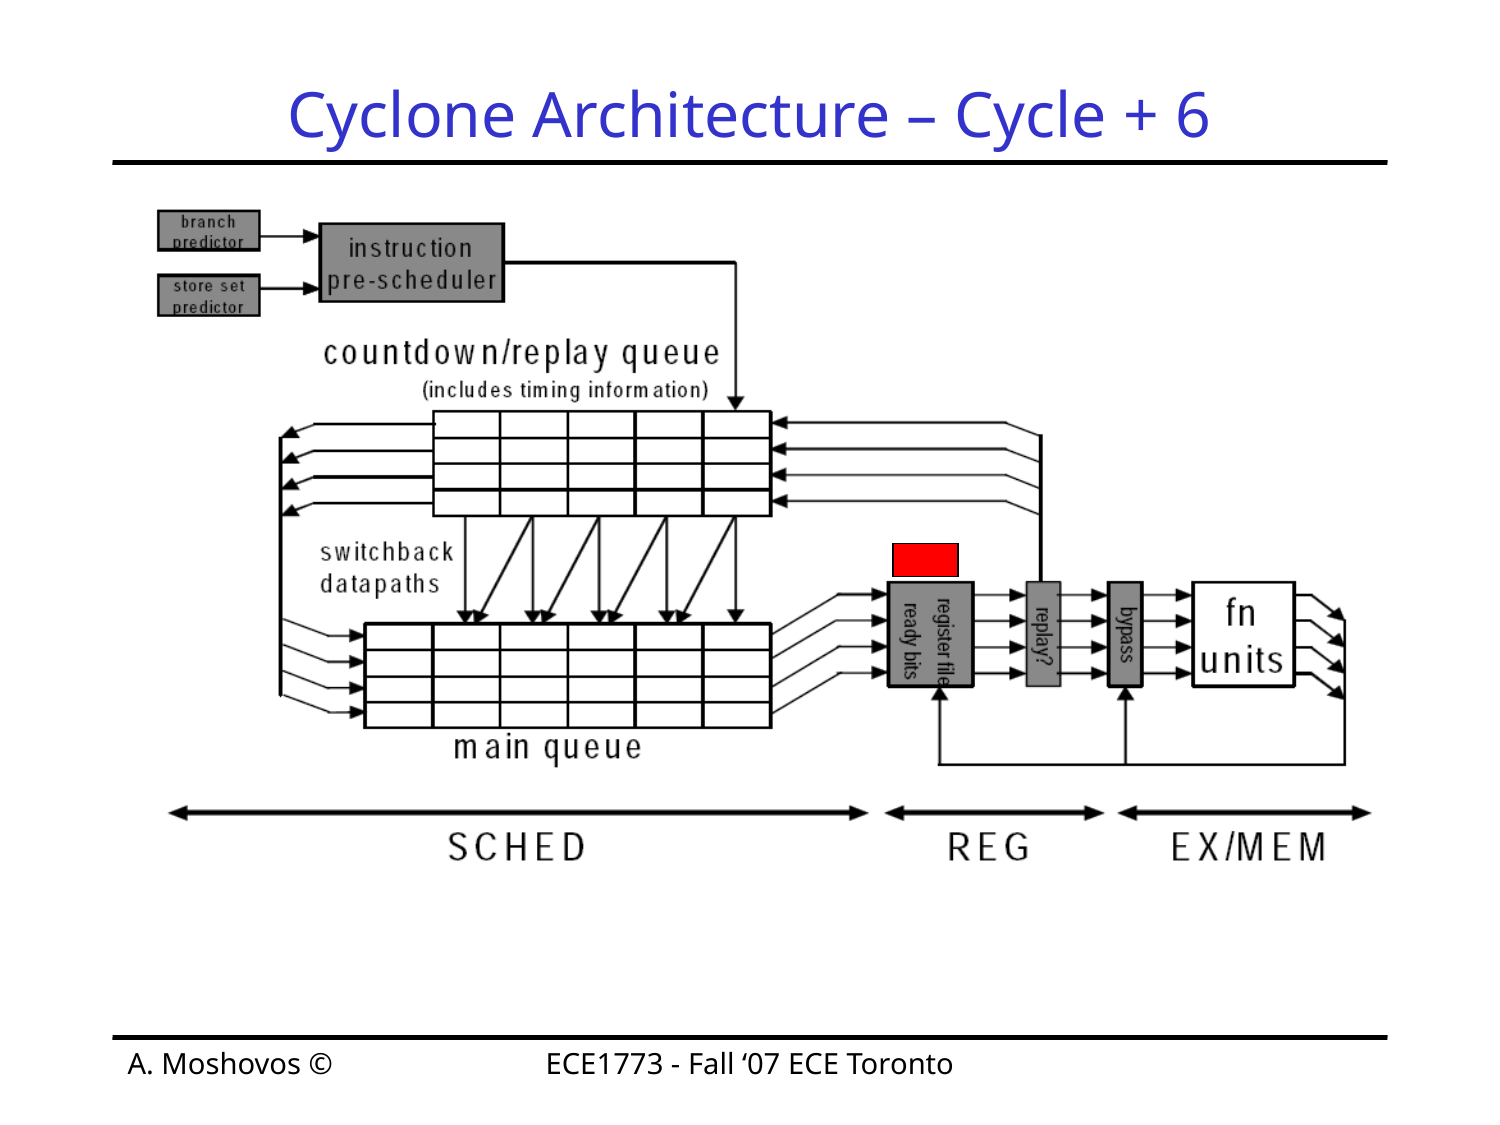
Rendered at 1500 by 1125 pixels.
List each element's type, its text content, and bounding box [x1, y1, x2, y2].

title Cyclone Architecture – Cycle + 6 [112, 62, 1388, 163]
slide_number A. Moshovos © [112, 1037, 426, 1101]
footer ECE1773 - Fall ‘07 ECE Toronto [487, 1037, 1013, 1101]
picture [106, 182, 1413, 880]
